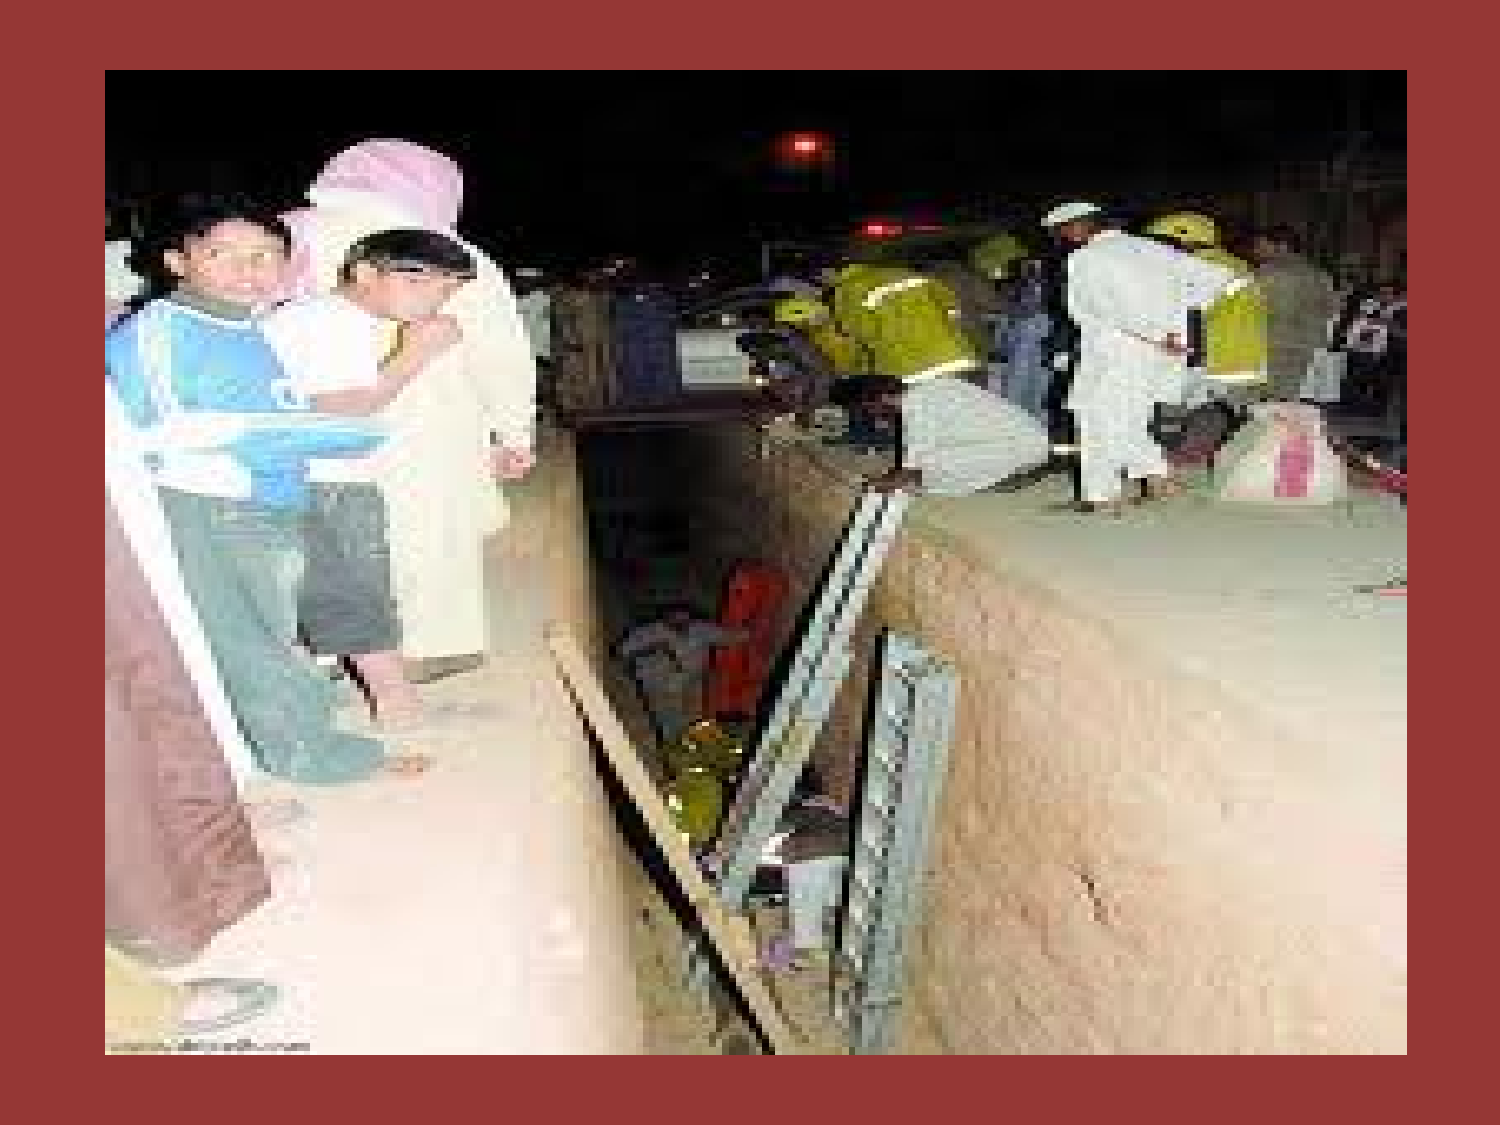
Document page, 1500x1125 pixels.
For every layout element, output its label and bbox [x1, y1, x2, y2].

picture [105, 70, 1407, 1055]
